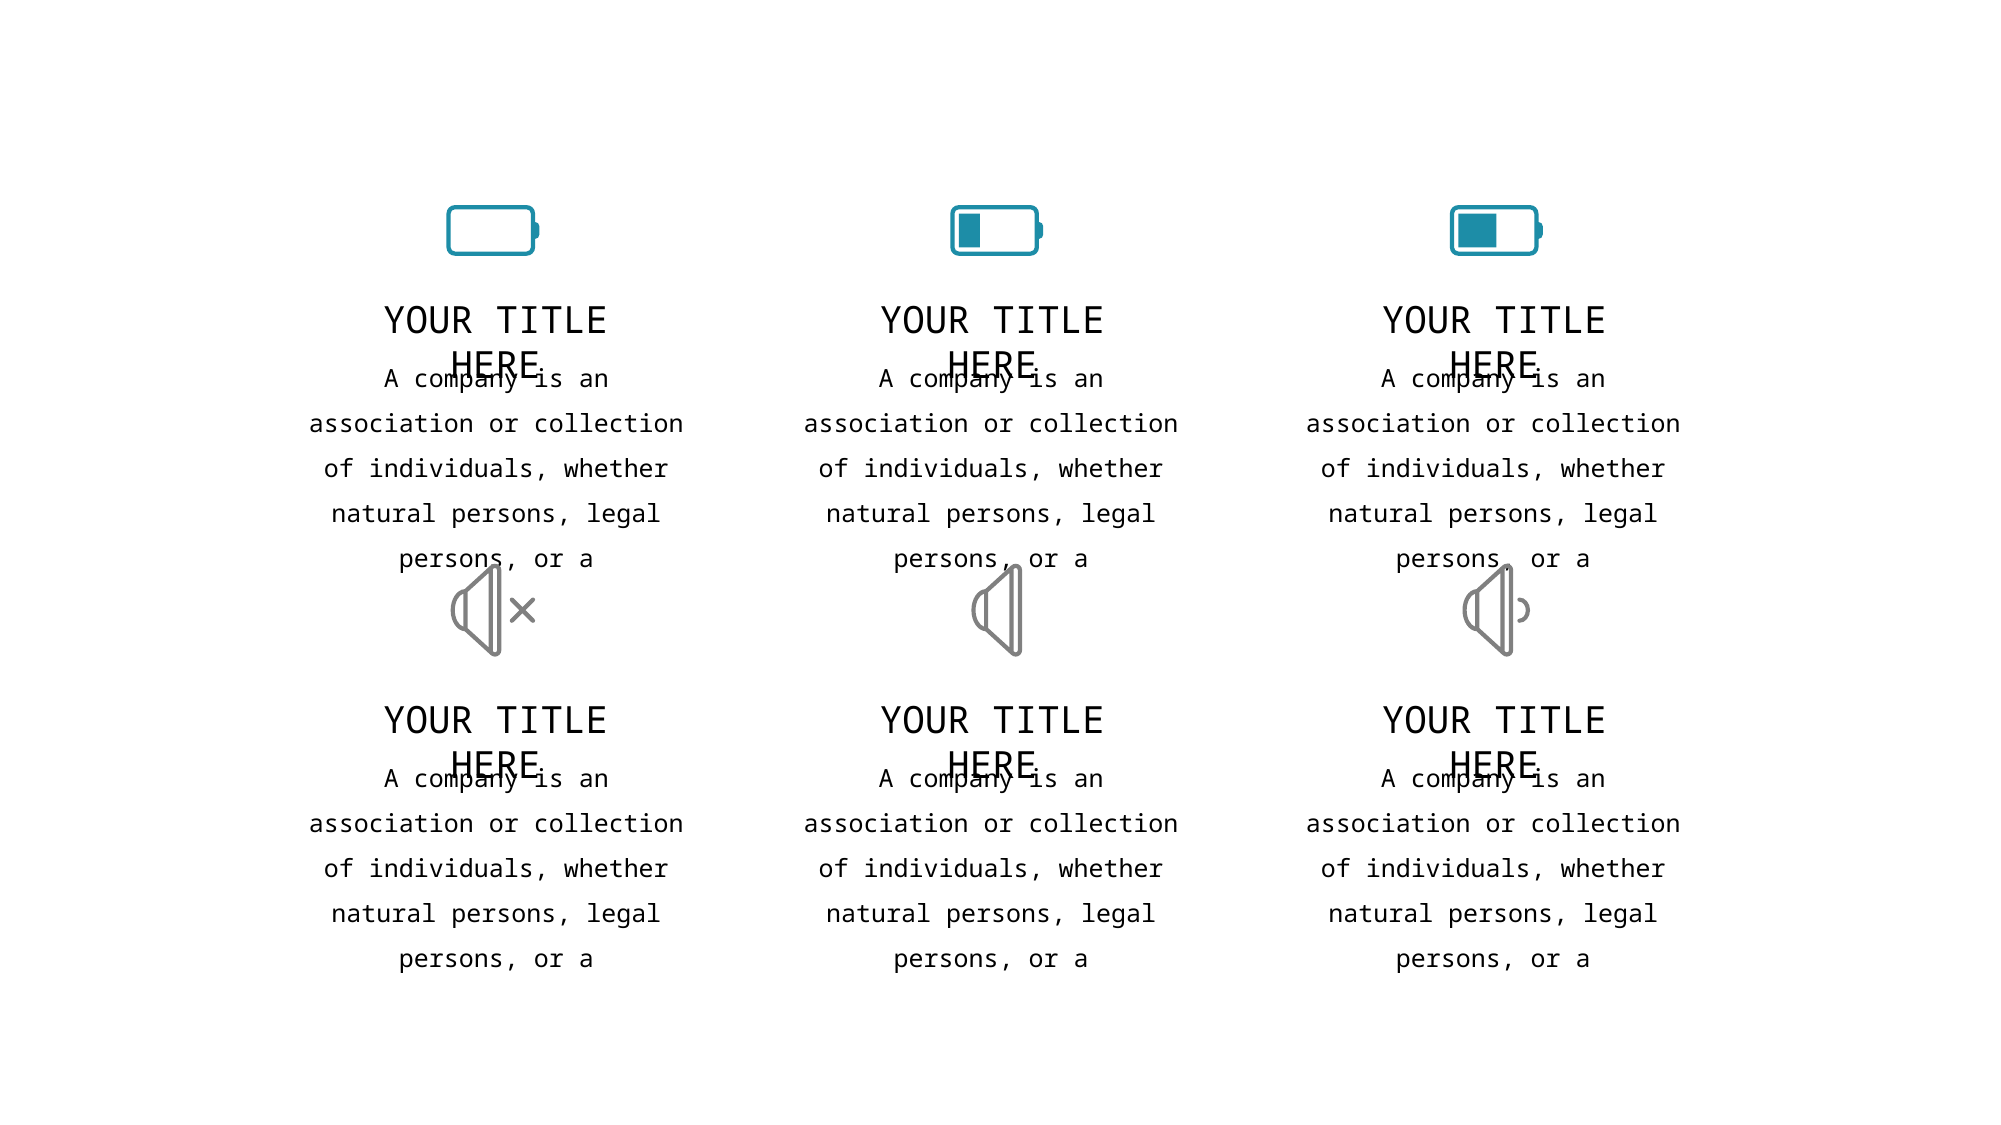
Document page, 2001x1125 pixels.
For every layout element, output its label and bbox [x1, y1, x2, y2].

text_box [283, 205, 1707, 911]
